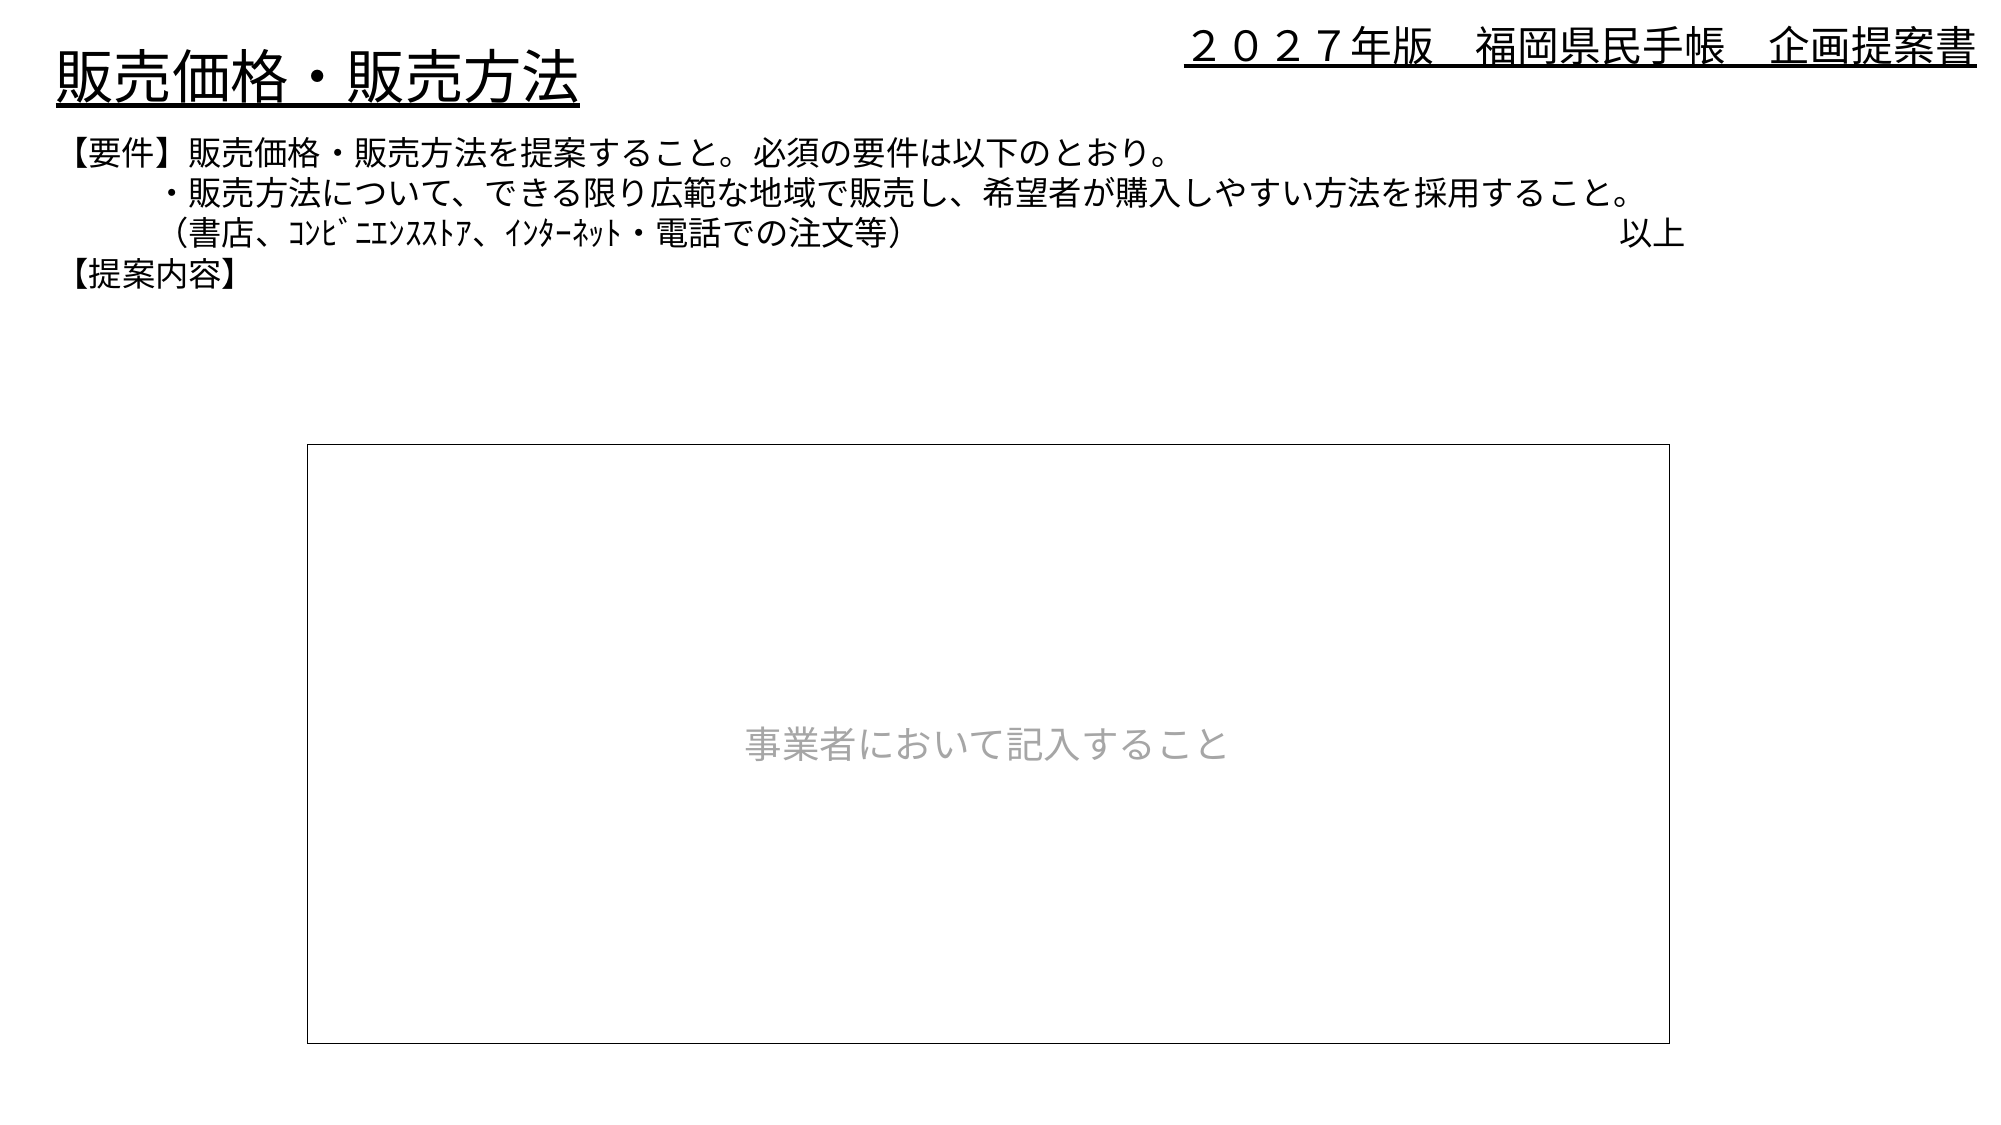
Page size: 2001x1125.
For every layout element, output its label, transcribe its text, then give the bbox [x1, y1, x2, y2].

text_box 【要件】販売価格・販売方法を提案すること。必須の要件は以下のとおり。 ・販売方法について、できる限り広範な地域で販売し、希望者が購入しやすい方法を採用すること。 （書店、ｺﾝﾋﾞﾆｴﾝｽｽﾄｱ、ｲﾝﾀｰﾈｯﾄ・電話での注文等） 以上 [40, 125, 1815, 264]
title ２０２７年版 福岡県民手帳 企画提案書 [1168, 0, 2000, 96]
text_box 事業者において記入すること [307, 444, 1670, 1044]
text_box 【提案内容】 [40, 230, 1785, 316]
subtitle 販売価格・販売方法 [40, 47, 1358, 113]
